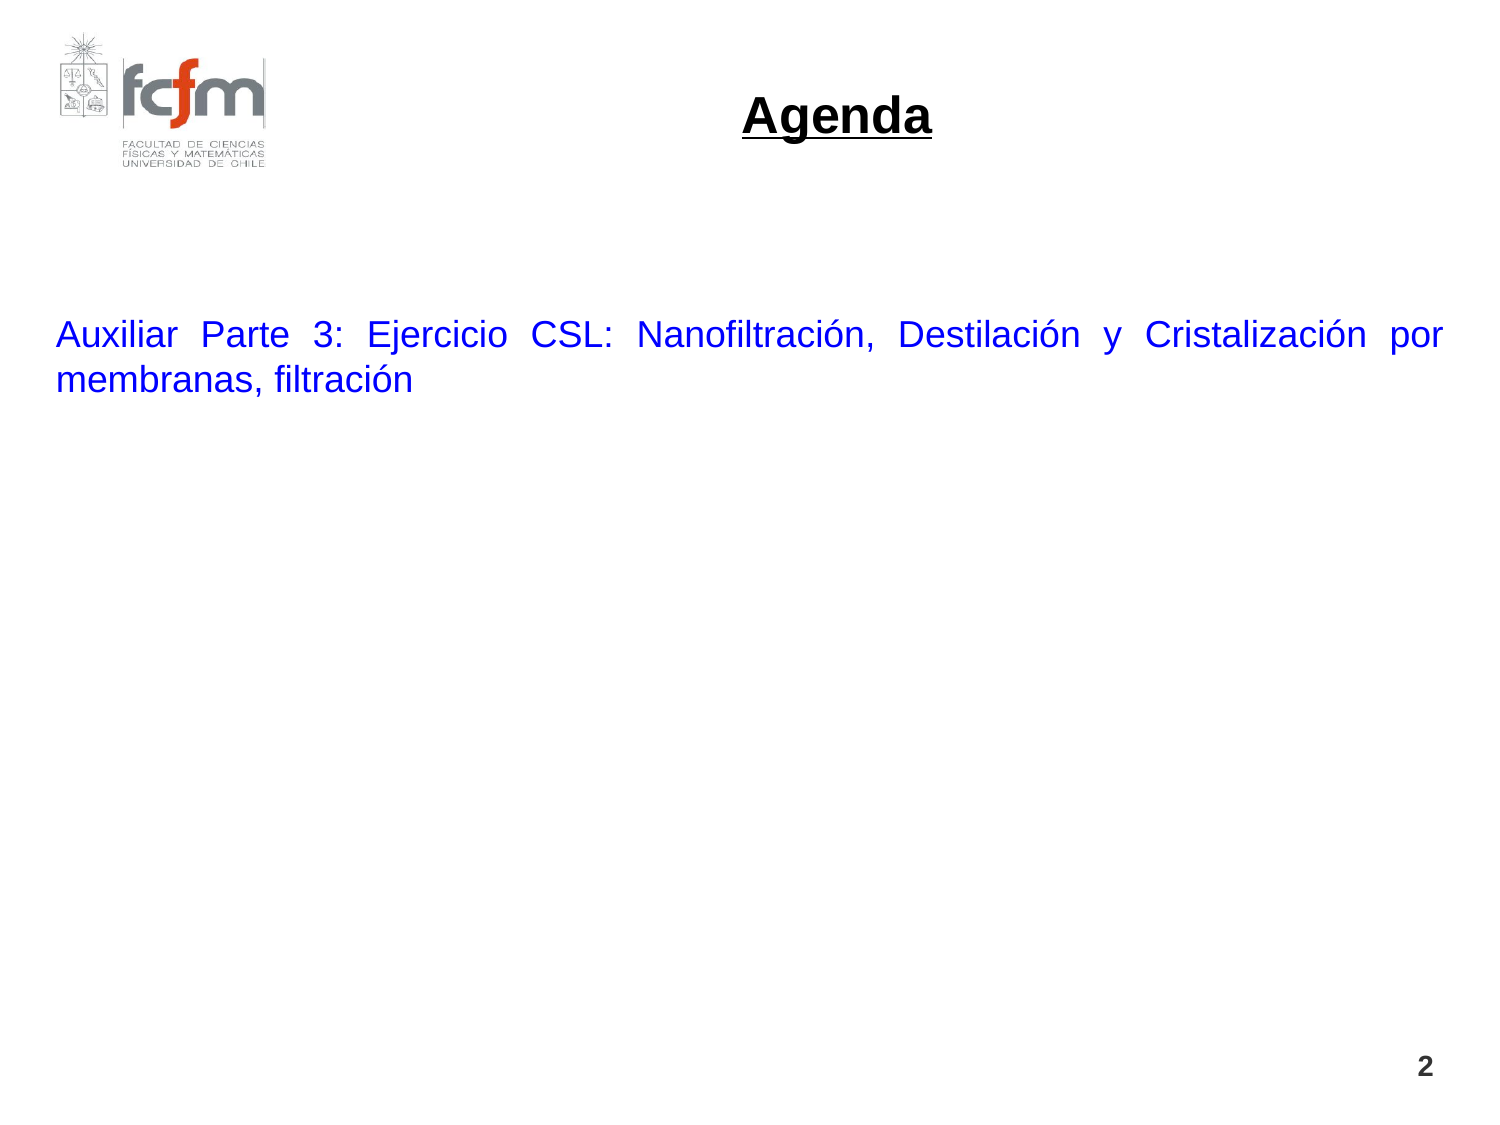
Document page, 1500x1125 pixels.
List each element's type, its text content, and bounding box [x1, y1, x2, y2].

text_box 2 [1371, 1034, 1449, 1095]
text_box Auxiliar Parte 3: Ejercicio CSL: Nanofiltración, Destilación y Cristalización por membranas, filtración [41, 302, 1459, 588]
text_box Agenda [391, 18, 1283, 208]
